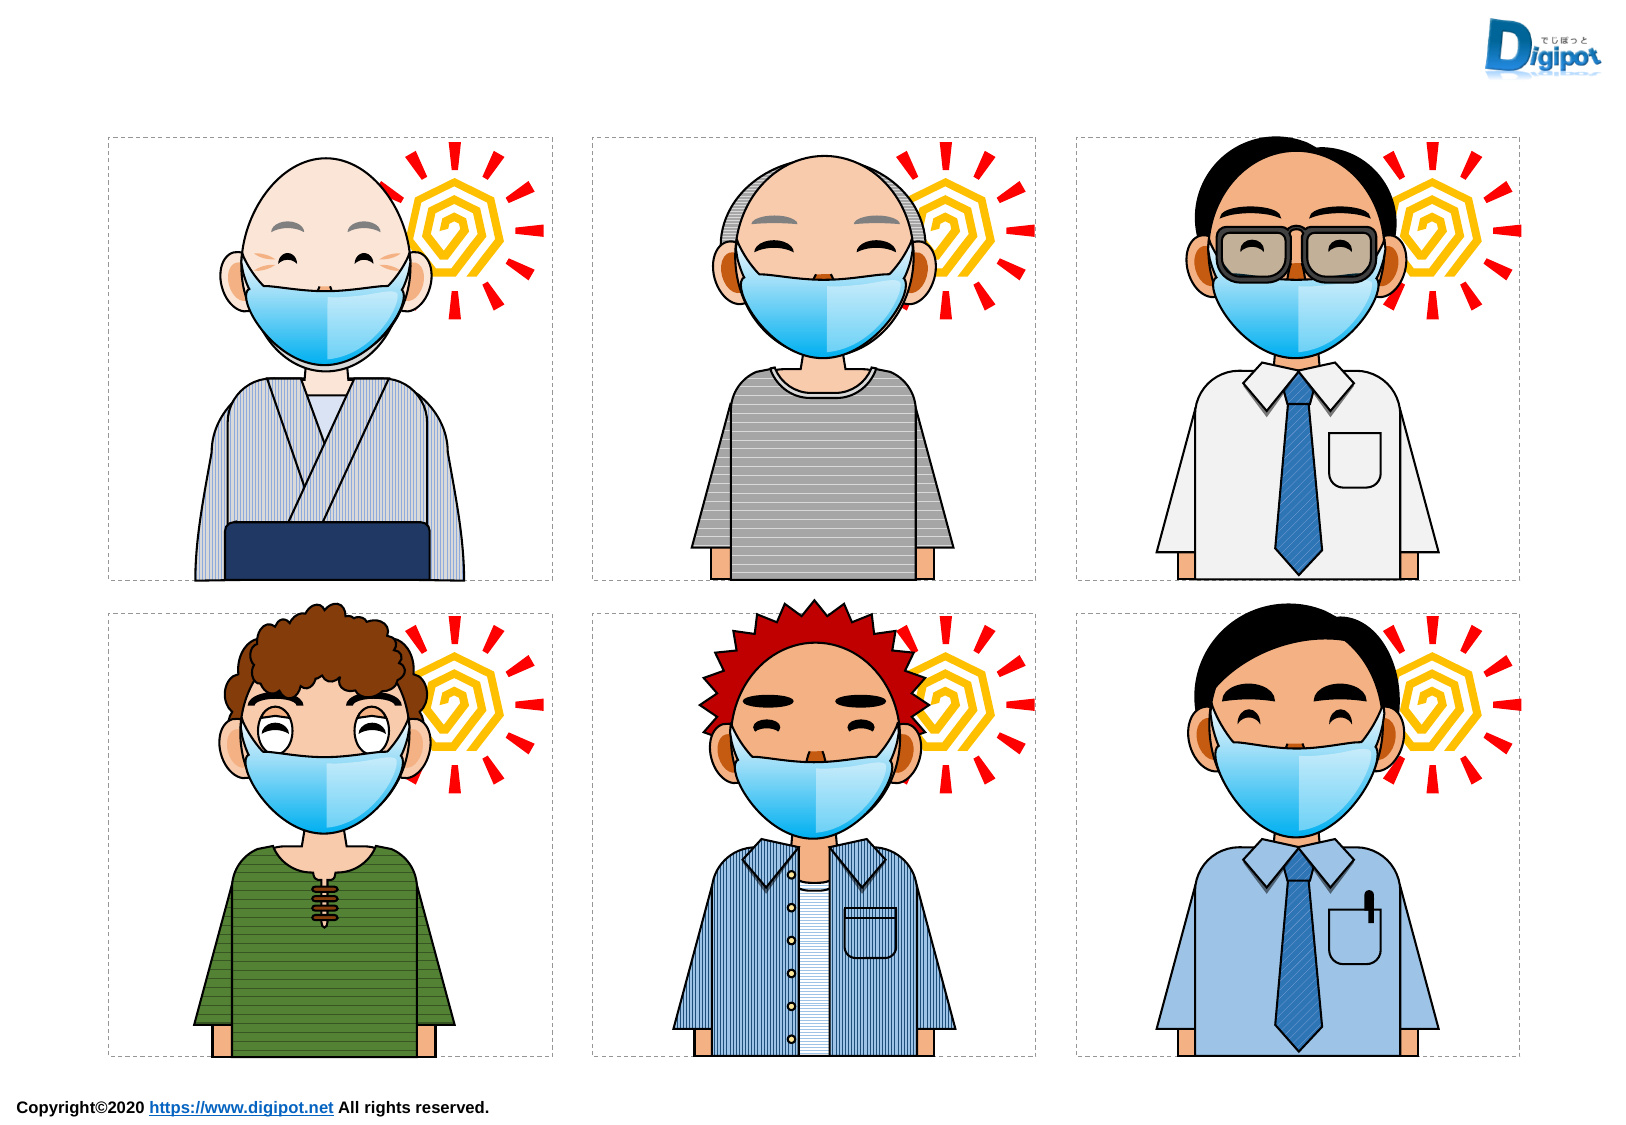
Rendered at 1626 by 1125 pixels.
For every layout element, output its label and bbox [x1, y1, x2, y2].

text_box [195, 142, 544, 581]
text_box [1156, 137, 1522, 580]
text_box [673, 600, 1035, 1056]
text_box [691, 141, 1035, 580]
text_box [194, 603, 544, 1058]
picture [1485, 18, 1602, 82]
text_box [1156, 604, 1522, 1056]
